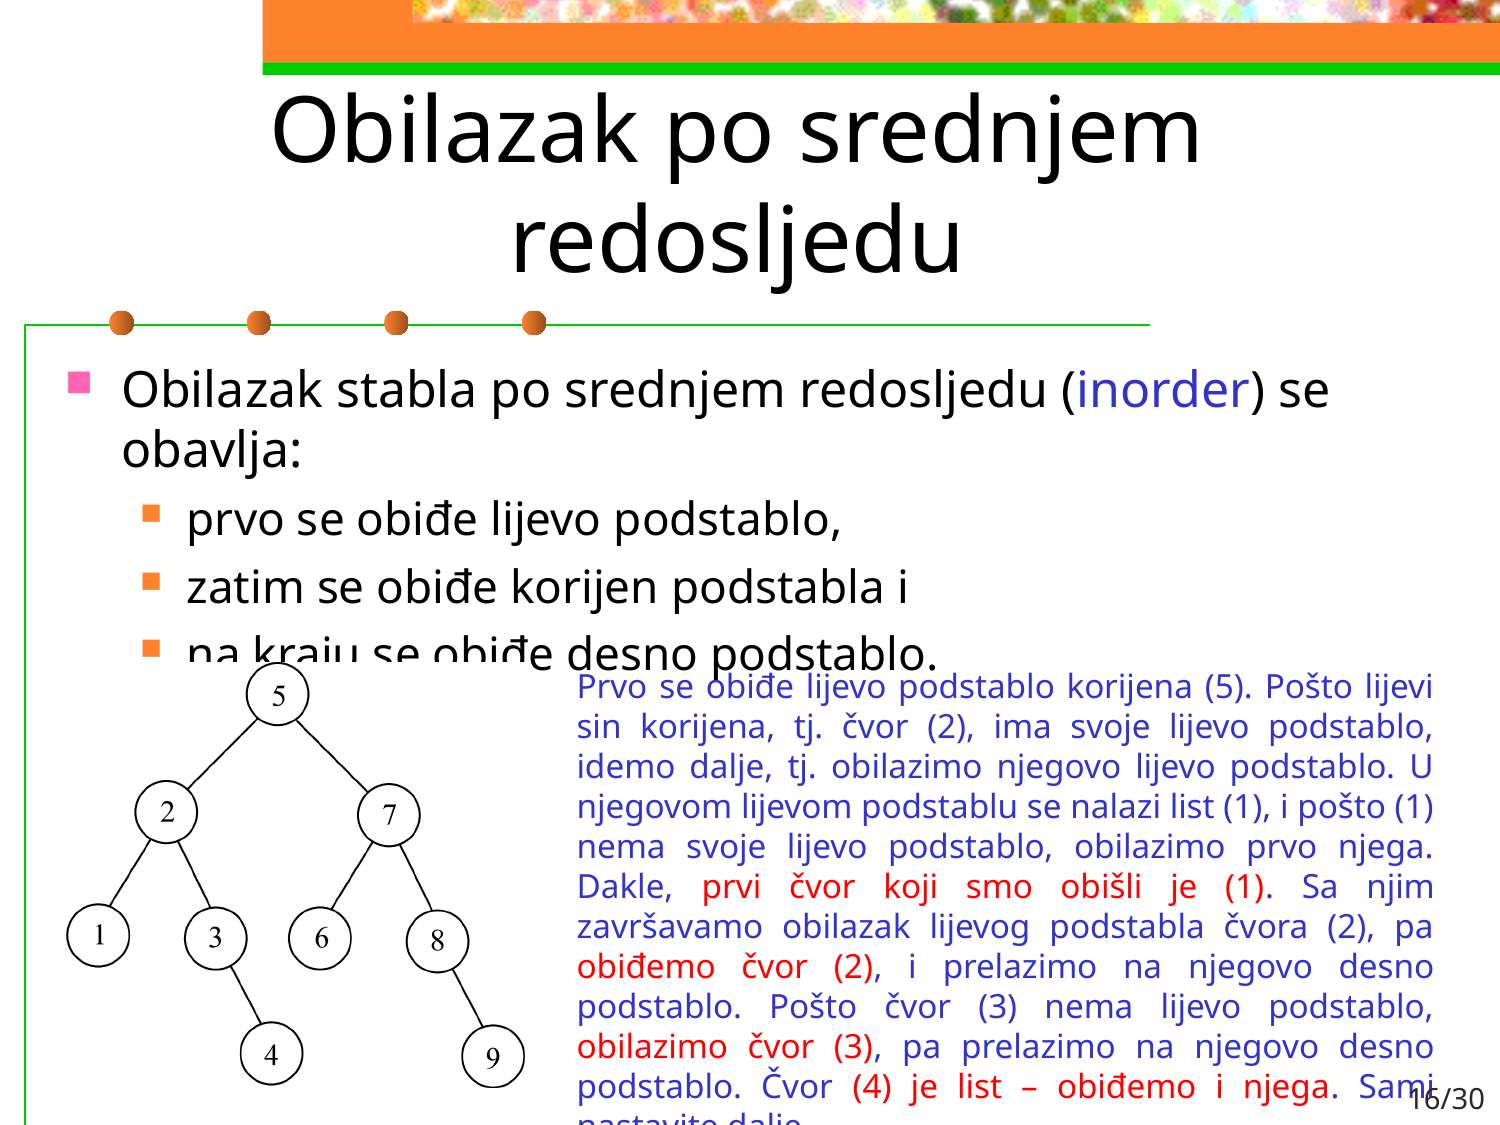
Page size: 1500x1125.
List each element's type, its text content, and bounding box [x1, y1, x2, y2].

picture [66, 662, 526, 1088]
text_box Prvo se obiđe lijevo podstablo korijena (5). Pošto lijevi sin korijena, tj. čvor (2), ima svoje lijevo podstablo, idemo dalje, tj. obilazimo njegovo lijevo podstablo. U njegovom lijevom podstablu se nalazi list (1), i pošto (1) nema svoje lijevo podstablo, obilazimo prvo njega. Dakle, prvi čvor koji smo obišli je (1). Sa njim završavamo obilazak lijevog podstabla čvora (2), pa obiđemo čvor (2), i prelazimo na njegovo desno podstablo. Pošto čvor (3) nema lijevo podstablo, obilazimo čvor (3), pa prelazimo na njegovo desno podstablo. Čvor (4) je list – obiđemo i njega. Sami nastavite dalje. [561, 658, 1450, 1125]
picture [412, 0, 1500, 23]
title Obilazak po srednjem redosljedu [24, 87, 1450, 275]
text_box 16/30 [1374, 1072, 1500, 1123]
list Obilazak stabla po srednjem redosljedu (inorder) se obavlja: prvo se obiđe lijevo podstablo, zatim se obiđe korijen podstabla i na kraju se obiđe desno podstablo. [50, 350, 1475, 713]
